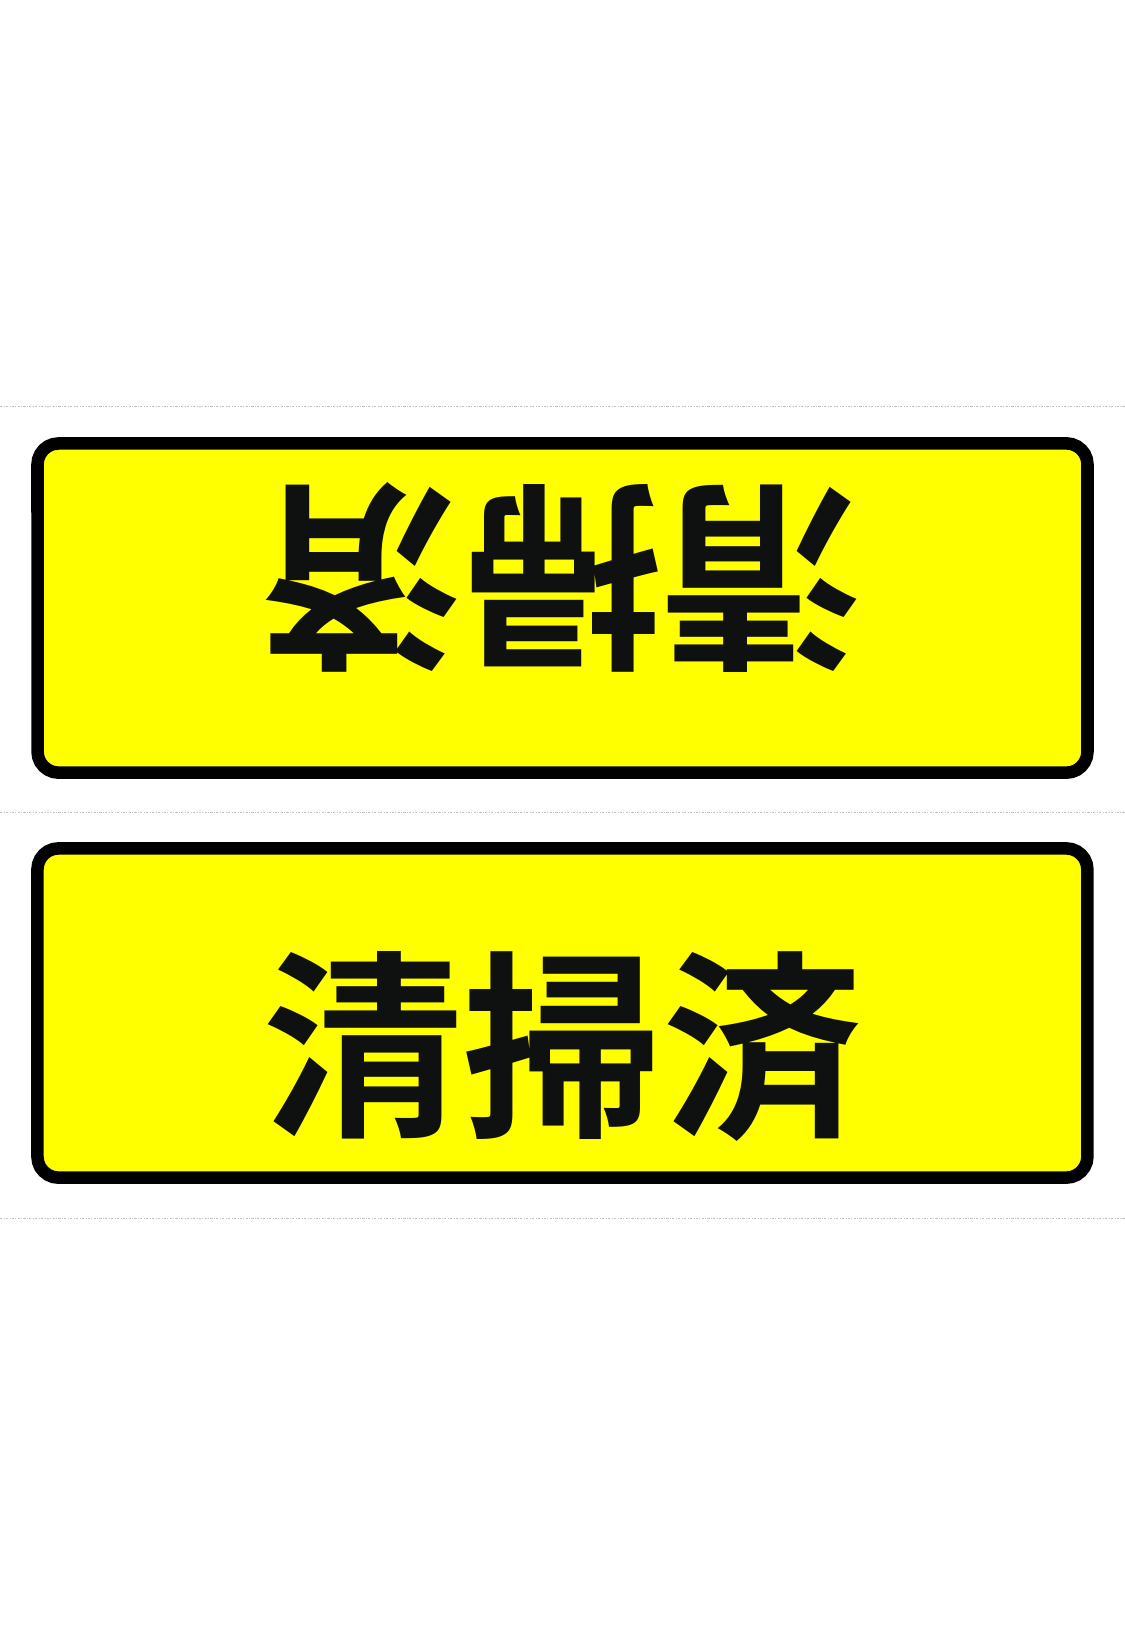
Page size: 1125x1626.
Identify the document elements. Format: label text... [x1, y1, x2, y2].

text_box 清掃済 [247, 914, 878, 1170]
text_box [36, 847, 1089, 1179]
text_box [36, 442, 1089, 774]
text_box 清掃済 [247, 454, 878, 710]
